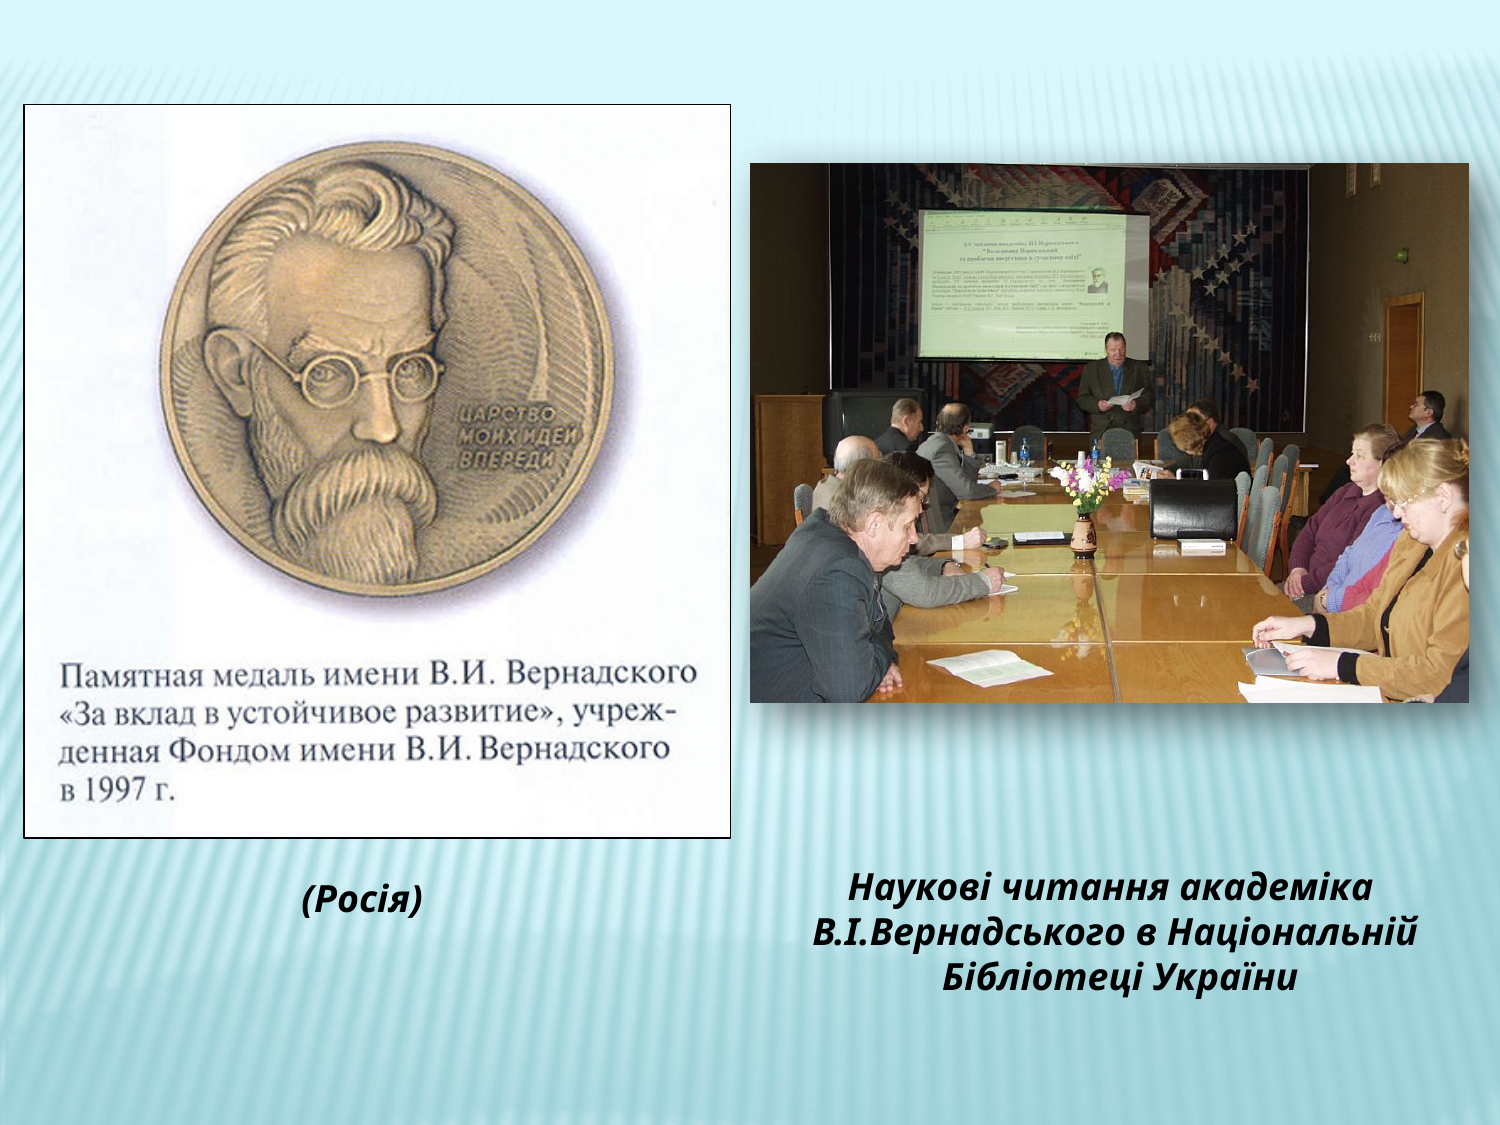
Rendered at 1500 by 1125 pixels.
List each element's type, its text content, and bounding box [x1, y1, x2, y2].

picture [24, 105, 731, 838]
text_box Наукові читання академіка В.І.Вернадського в Національній Бібліотеці України [797, 855, 1434, 1006]
text_box (Росія) [286, 867, 438, 927]
picture [749, 163, 1470, 704]
